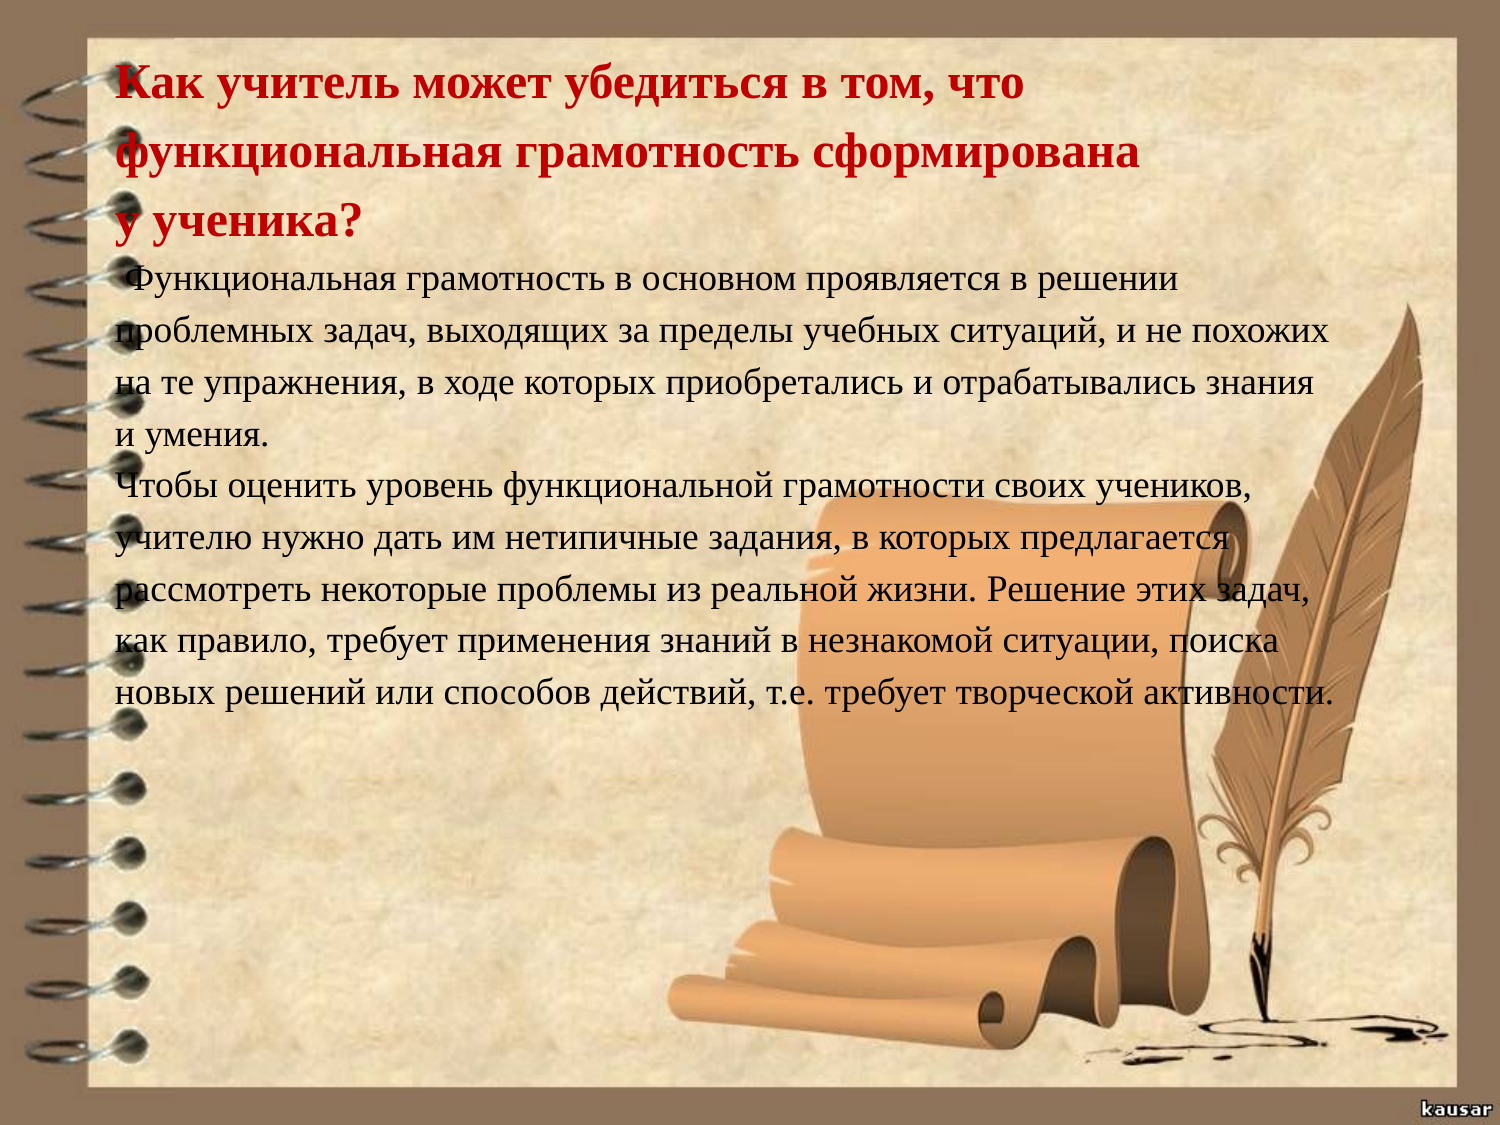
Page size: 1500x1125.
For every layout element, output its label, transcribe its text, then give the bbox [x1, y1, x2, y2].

picture [0, 0, 1500, 1125]
text_box Как учитель может убедиться в том, что функциональная грамотность сформирована у ученика? Функциональная грамотность в основном проявляется в решении проблемных задач, выходящих за пределы учебных ситуаций, и не похожих на те упражнения, в ходе которых приобретались и отрабатывались знания и умения. Чтобы оценить уровень функциональной грамотности своих учеников, учителю нужно дать им нетипичные задания, в которых предлагается рассмотреть некоторые проблемы из реальной жизни. Решение этих задач, как правило, требует применения знаний в незнакомой ситуации, поиска новых решений или способов действий, т.е. требует творческой активности. [100, 32, 1353, 772]
